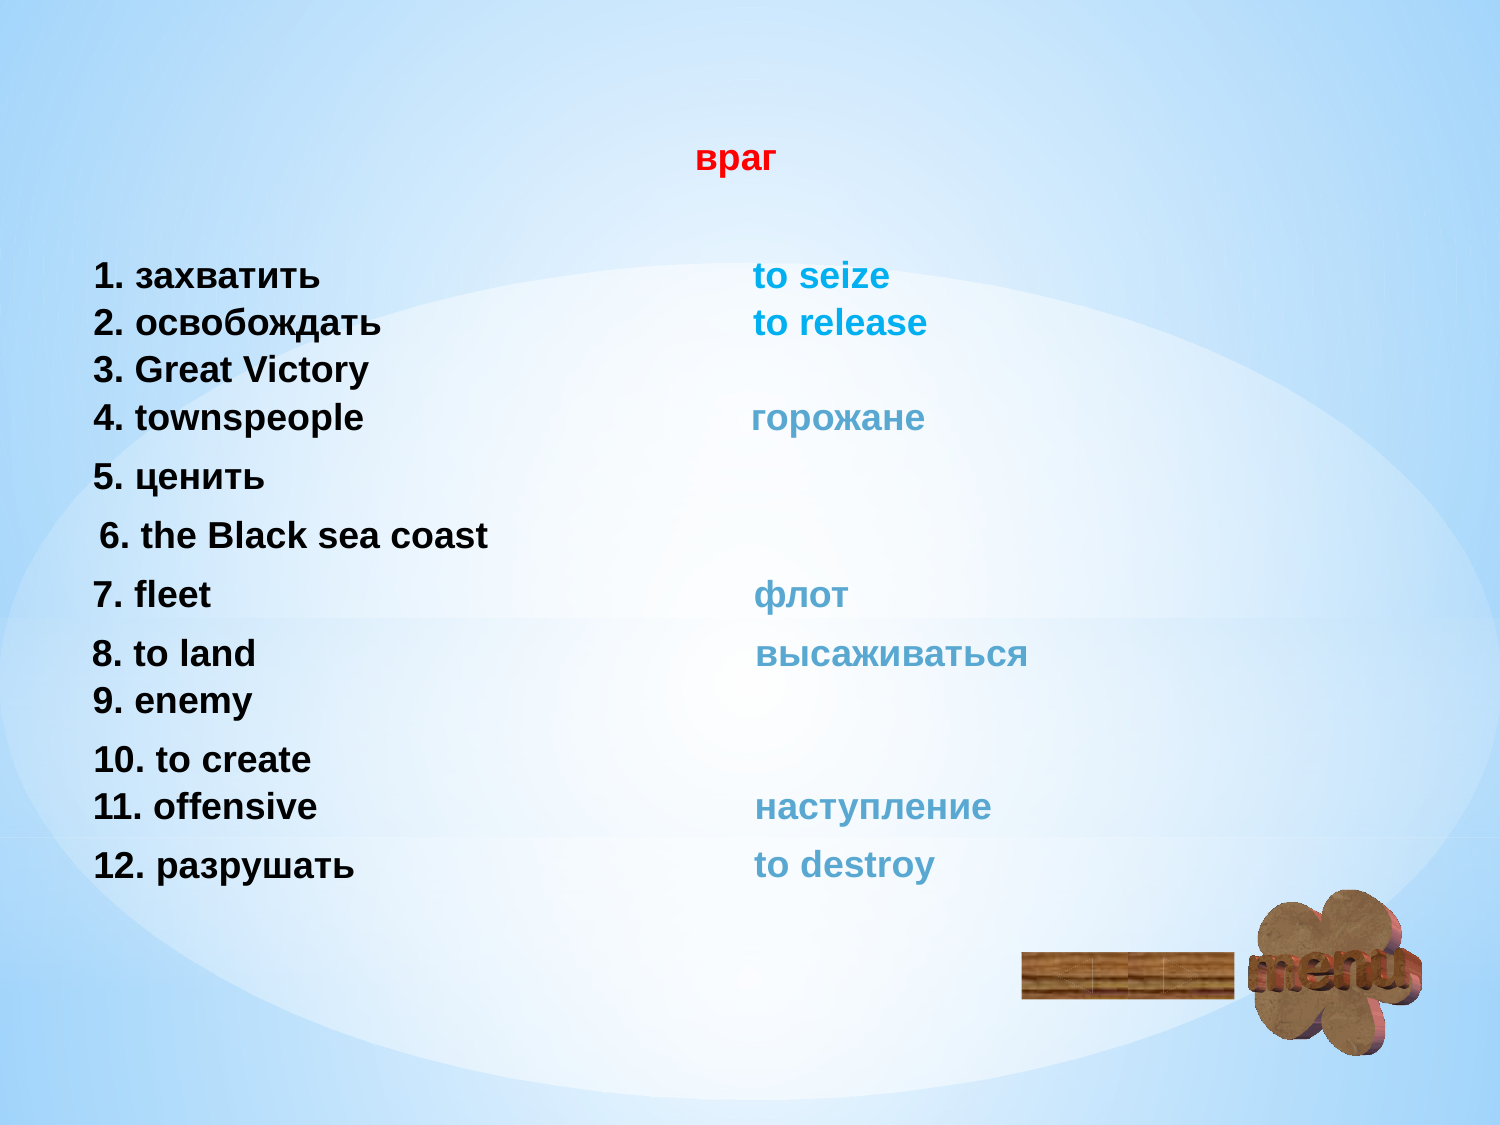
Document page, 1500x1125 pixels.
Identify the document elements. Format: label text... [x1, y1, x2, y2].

text_box 4. townspeople [78, 385, 409, 446]
text_box 8. to land [77, 621, 407, 682]
text_box враг [679, 125, 792, 186]
text_box 5. ценить [78, 444, 281, 504]
text_box флот [739, 562, 865, 623]
text_box 3. Great Victory [78, 337, 385, 385]
text_box 11. offensive [78, 774, 333, 834]
text_box 1. захватить [78, 243, 336, 290]
text_box 6. the Black sea coast [84, 503, 504, 609]
text_box 2. освобождать [78, 290, 409, 351]
text_box горожане [736, 385, 941, 446]
text_box наступление [739, 774, 1008, 835]
text_box to destroy [739, 835, 951, 893]
text_box 12. разрушать [78, 834, 371, 894]
text_box высаживаться [740, 621, 1044, 682]
text_box [1021, 952, 1128, 1000]
text_box [1128, 952, 1204, 1000]
text_box to seize [738, 243, 1410, 304]
picture [1210, 822, 1462, 1125]
text_box 10. to create [78, 727, 409, 788]
text_box to release [738, 290, 1161, 351]
text_box 7. fleet [77, 562, 258, 621]
text_box 9. enemy [77, 668, 268, 729]
text_box [336, 278, 609, 340]
